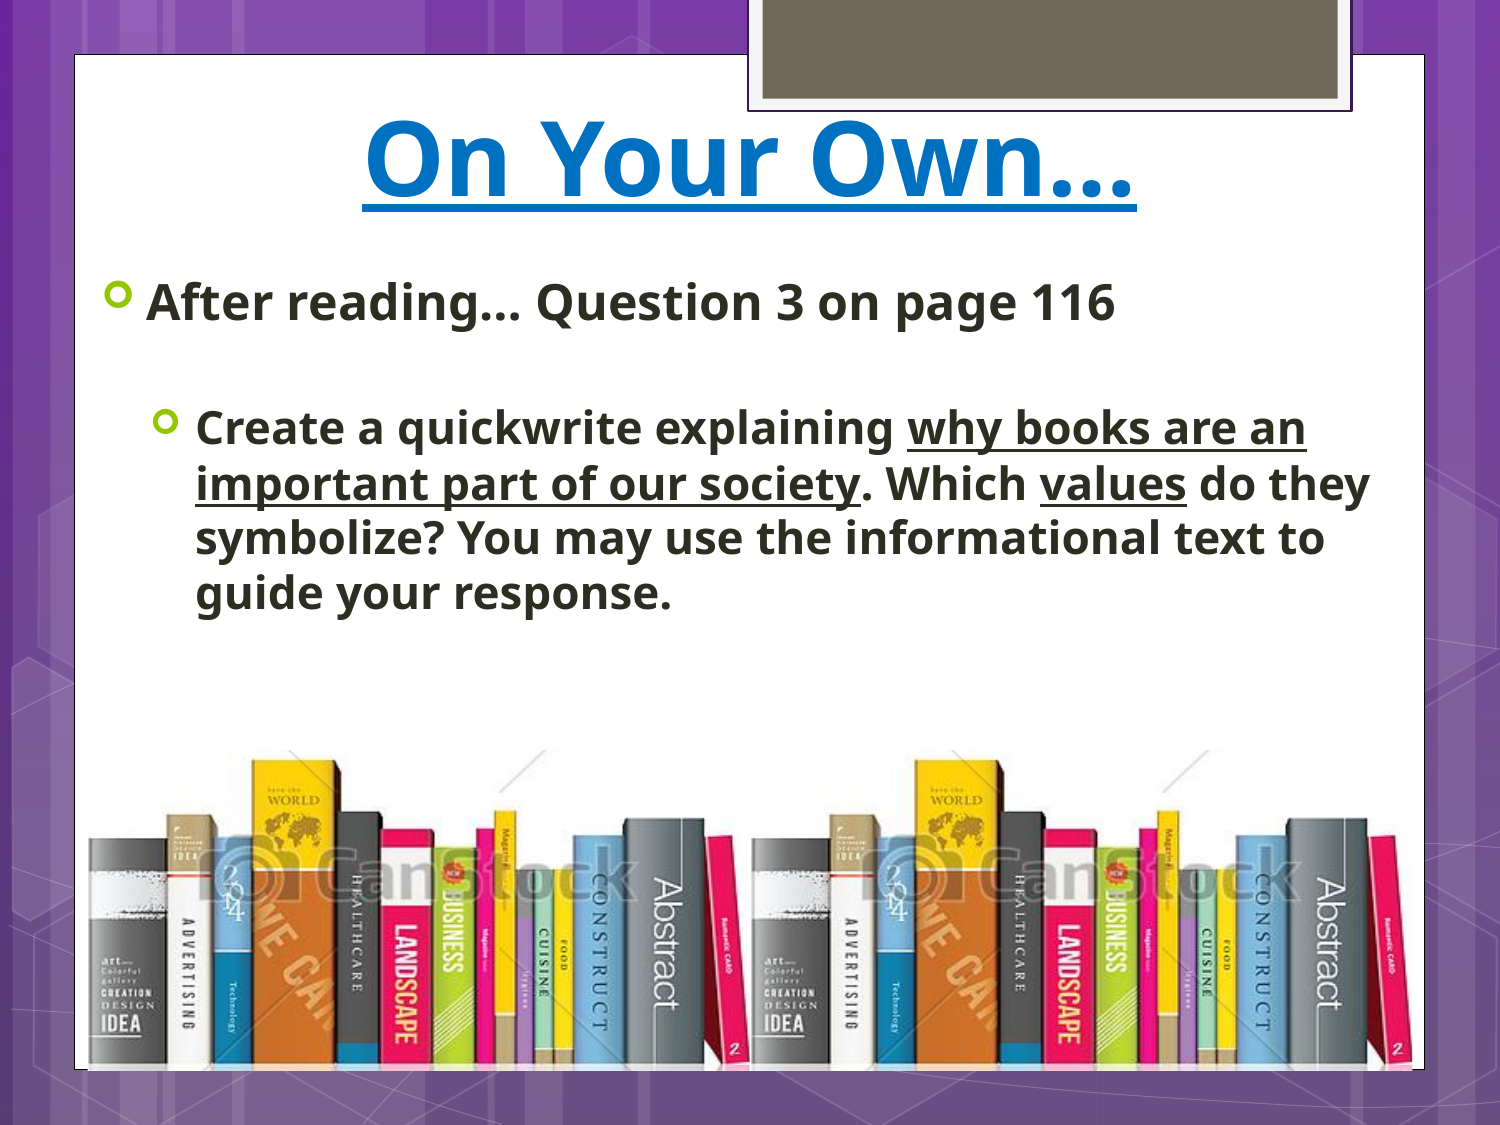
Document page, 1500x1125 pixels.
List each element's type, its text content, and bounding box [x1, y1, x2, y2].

title On Your Own… [173, 37, 1327, 225]
list After reading… Question 3 on page 116 Create a quickwrite explaining why books are an important part of our society. Which values do they symbolize? You may use the informational text to guide your response. [75, 262, 1425, 650]
picture [87, 749, 1413, 1071]
